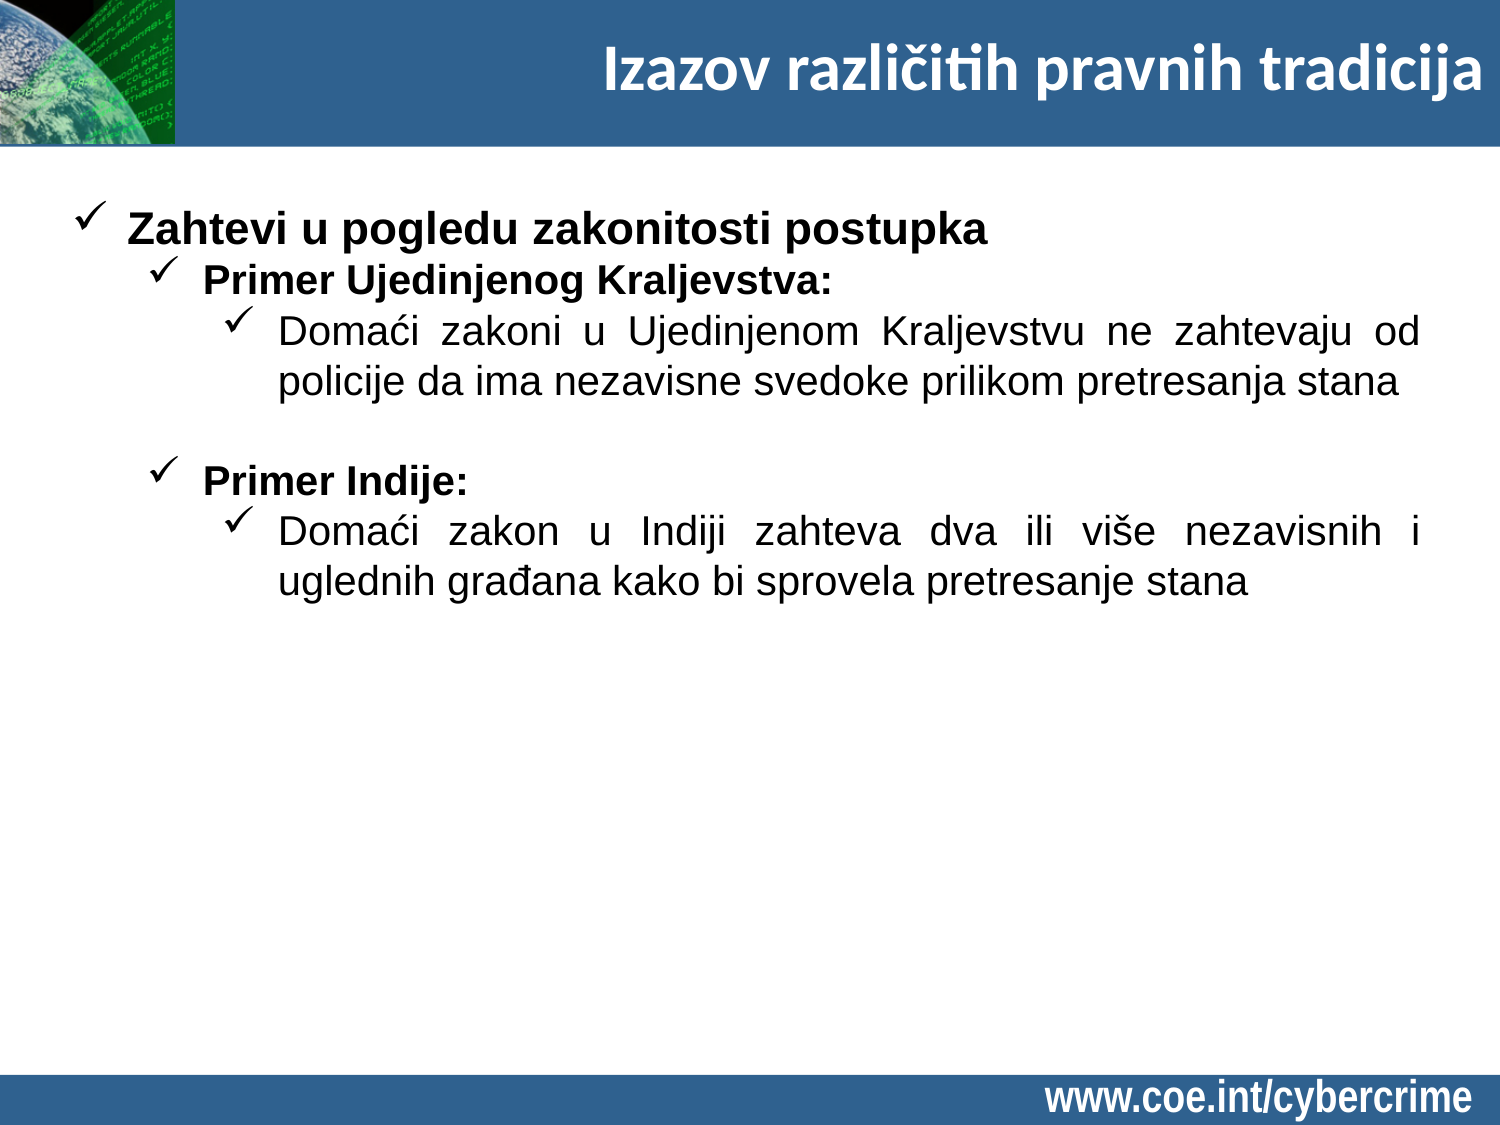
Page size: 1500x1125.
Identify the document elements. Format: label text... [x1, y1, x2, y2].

picture [0, 0, 175, 144]
text_box www.coe.int/cybercrime [1030, 1059, 1500, 1125]
text_box Zahtevi u pogledu zakonitosti postupka Primer Ujedinjenog Kraljevstva: Domaći zakoni u Ujedinjenom Kraljevstvu ne zahtevaju od policije da ima nezavisne svedoke prilikom pretresanja stana Primer Indije: Domaći zakon u Indiji zahteva dva ili više nezavisnih i uglednih građana kako bi sprovela pretresanje stana [56, 190, 1436, 761]
text_box [0, 1073, 1030, 1125]
text_box Izazov različitih pravnih tradicija [177, 0, 1500, 149]
